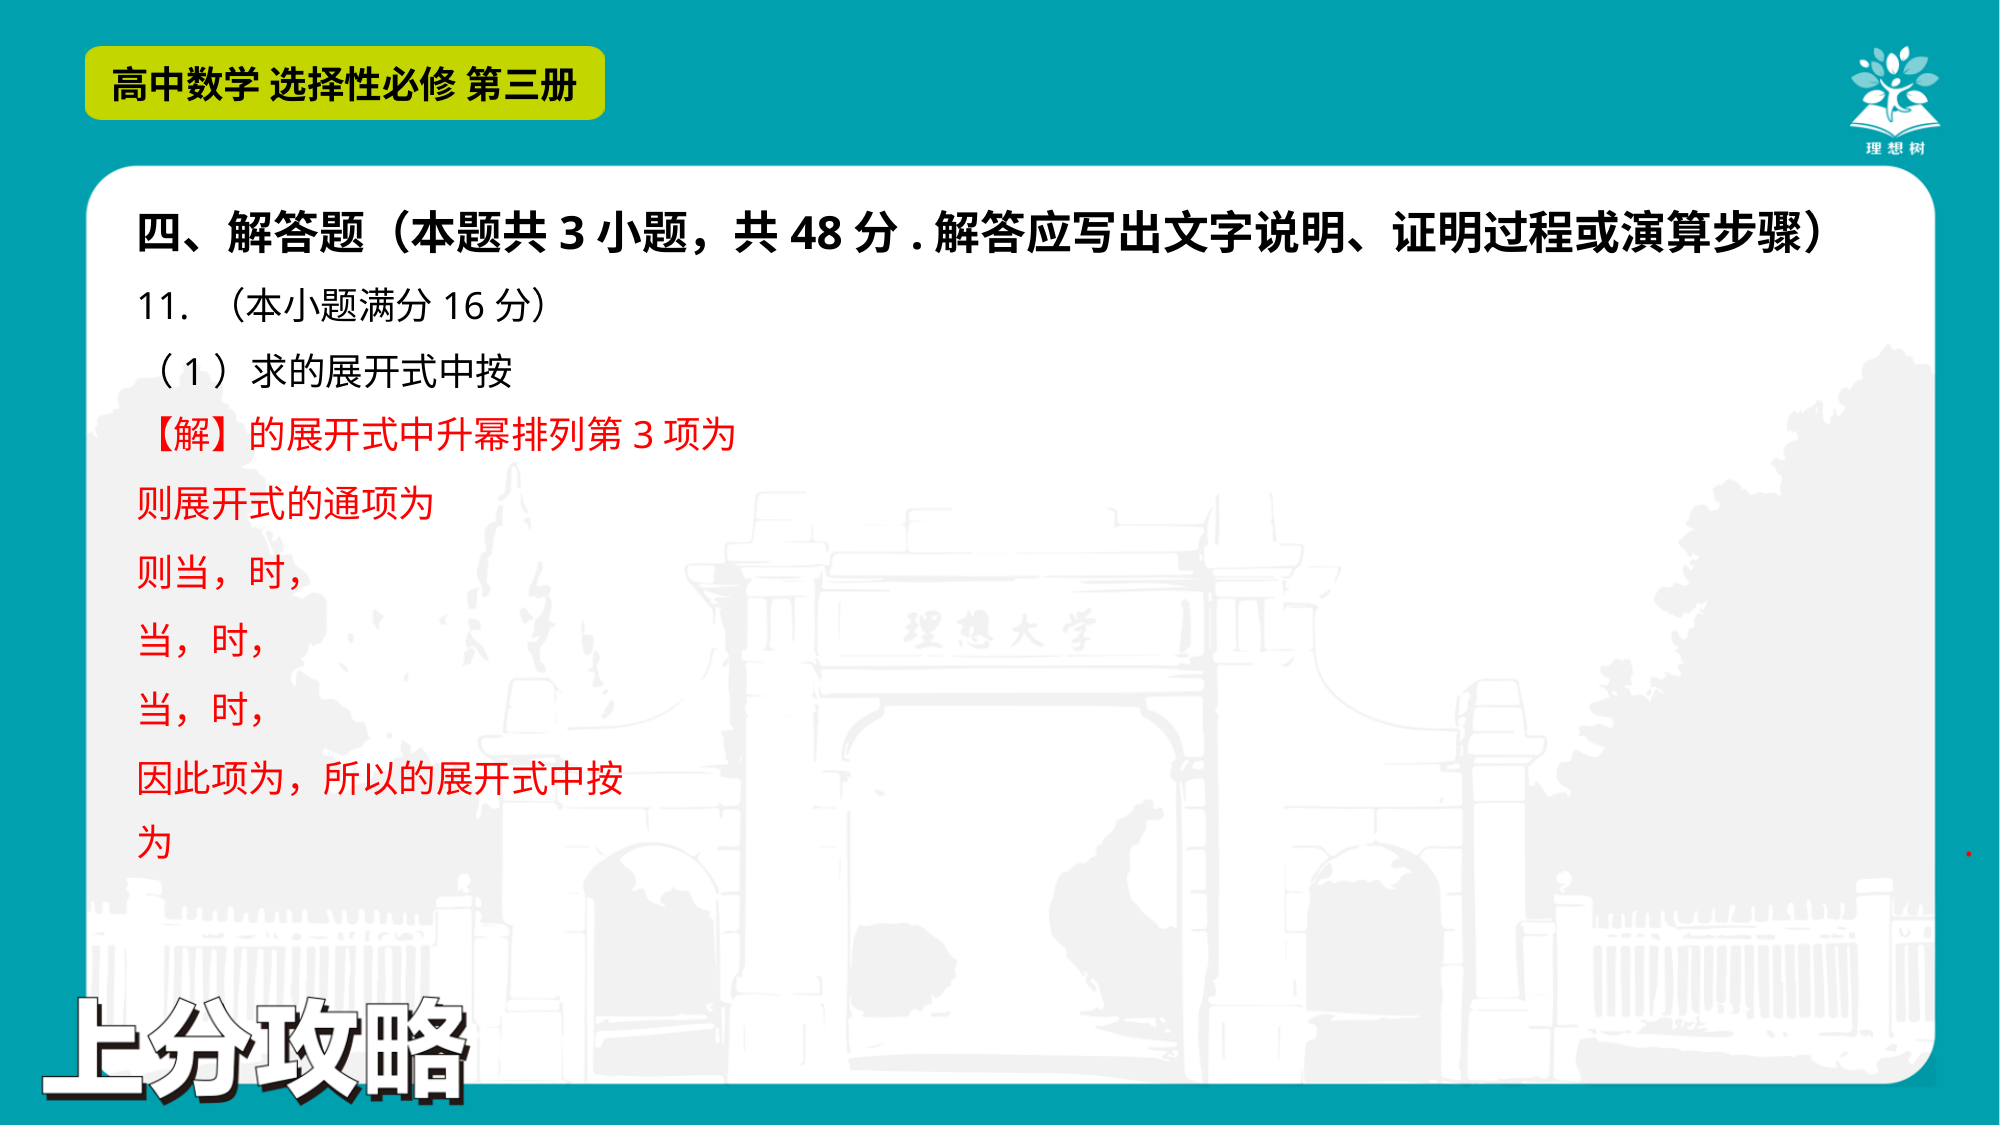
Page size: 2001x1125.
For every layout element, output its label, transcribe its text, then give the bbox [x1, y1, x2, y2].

text_box 四、解答题（本题共3小题，共48分.解答应写出文字说明、证明过程或演算步骤） [136, 177, 1865, 260]
picture [0, 0, 2000, 1125]
text_box 11. （本小题满分16分） [136, 260, 1865, 320]
